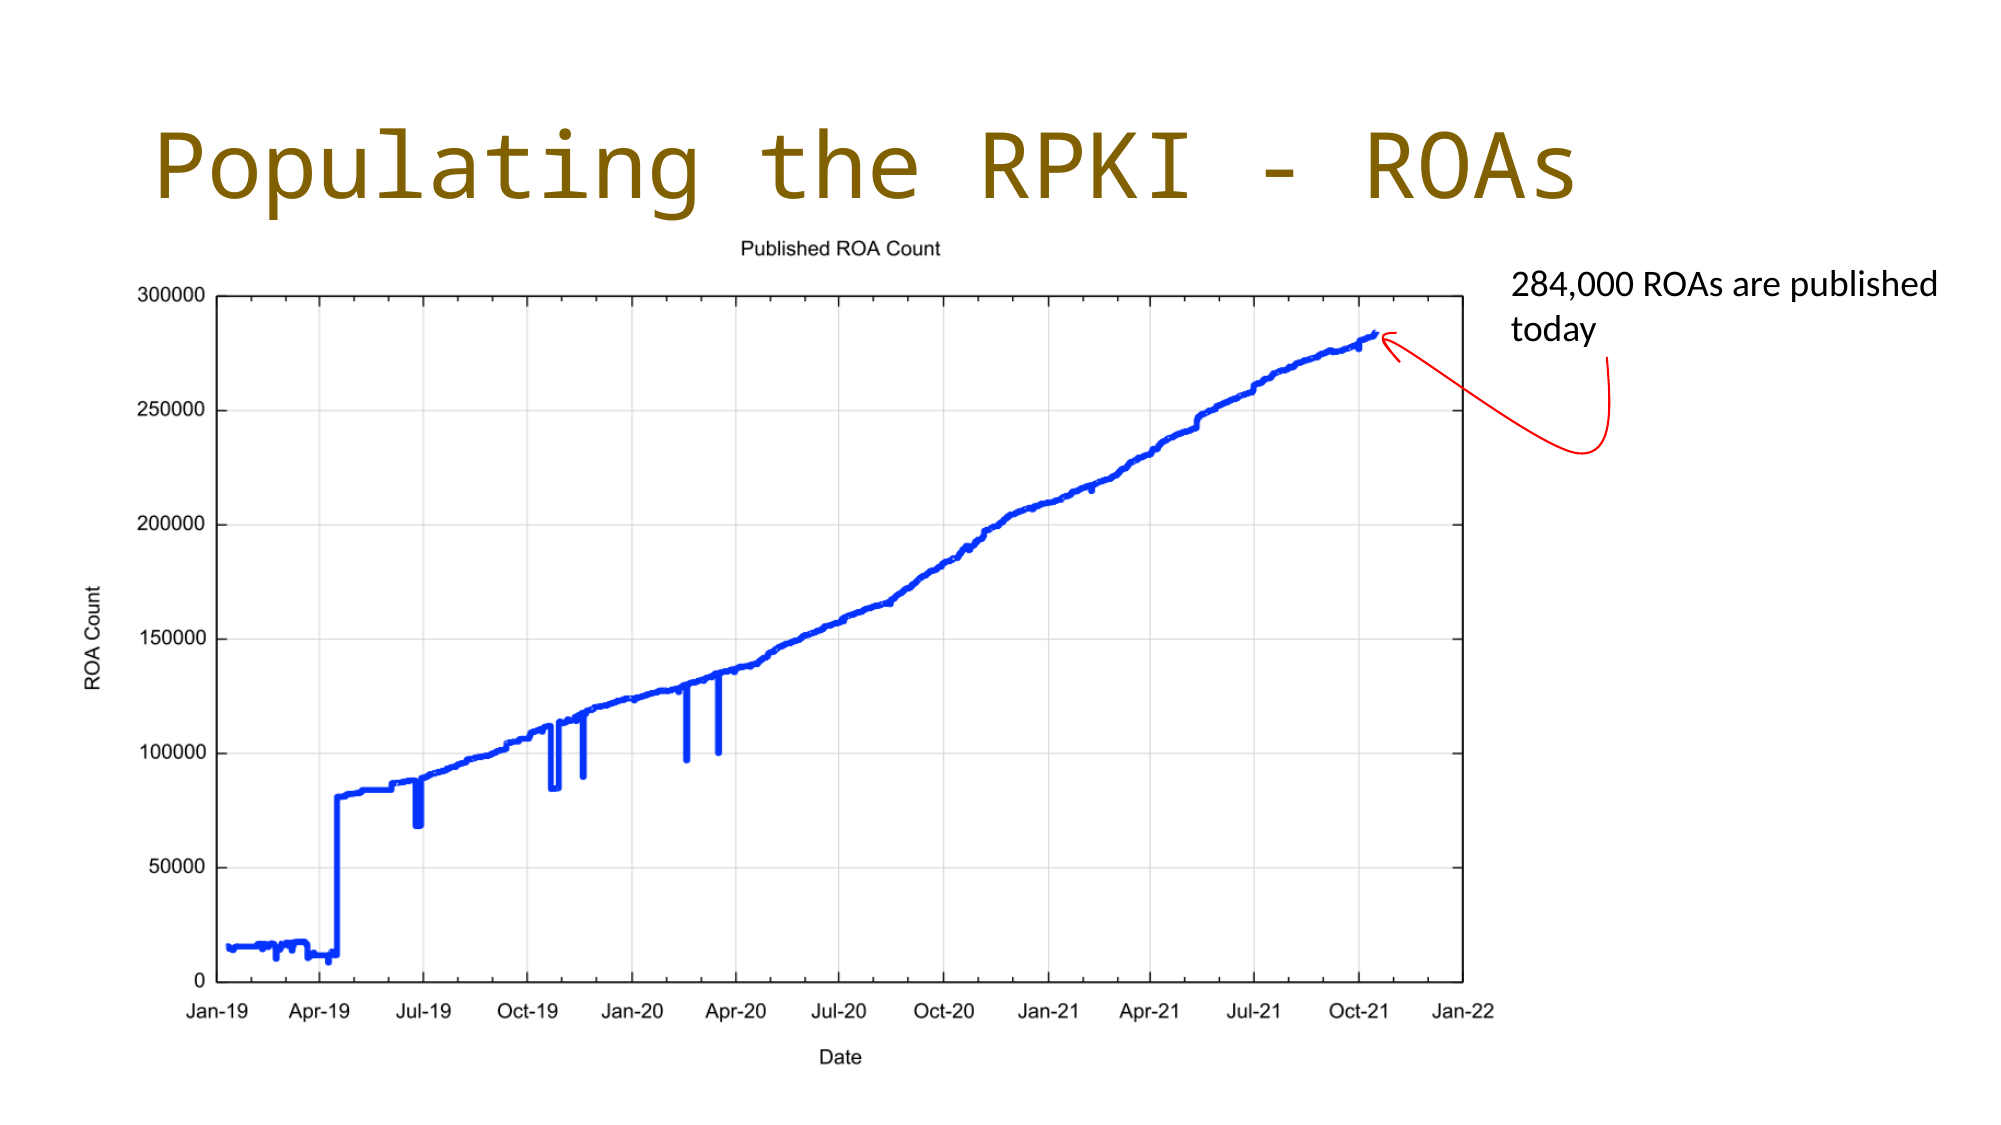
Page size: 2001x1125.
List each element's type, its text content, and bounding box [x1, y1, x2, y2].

text_box [1497, 344, 1611, 455]
picture [69, 205, 1497, 1079]
title Populating the RPKI - ROAs [137, 59, 1863, 251]
text_box 284,000 ROAs are published today [1497, 251, 1955, 357]
